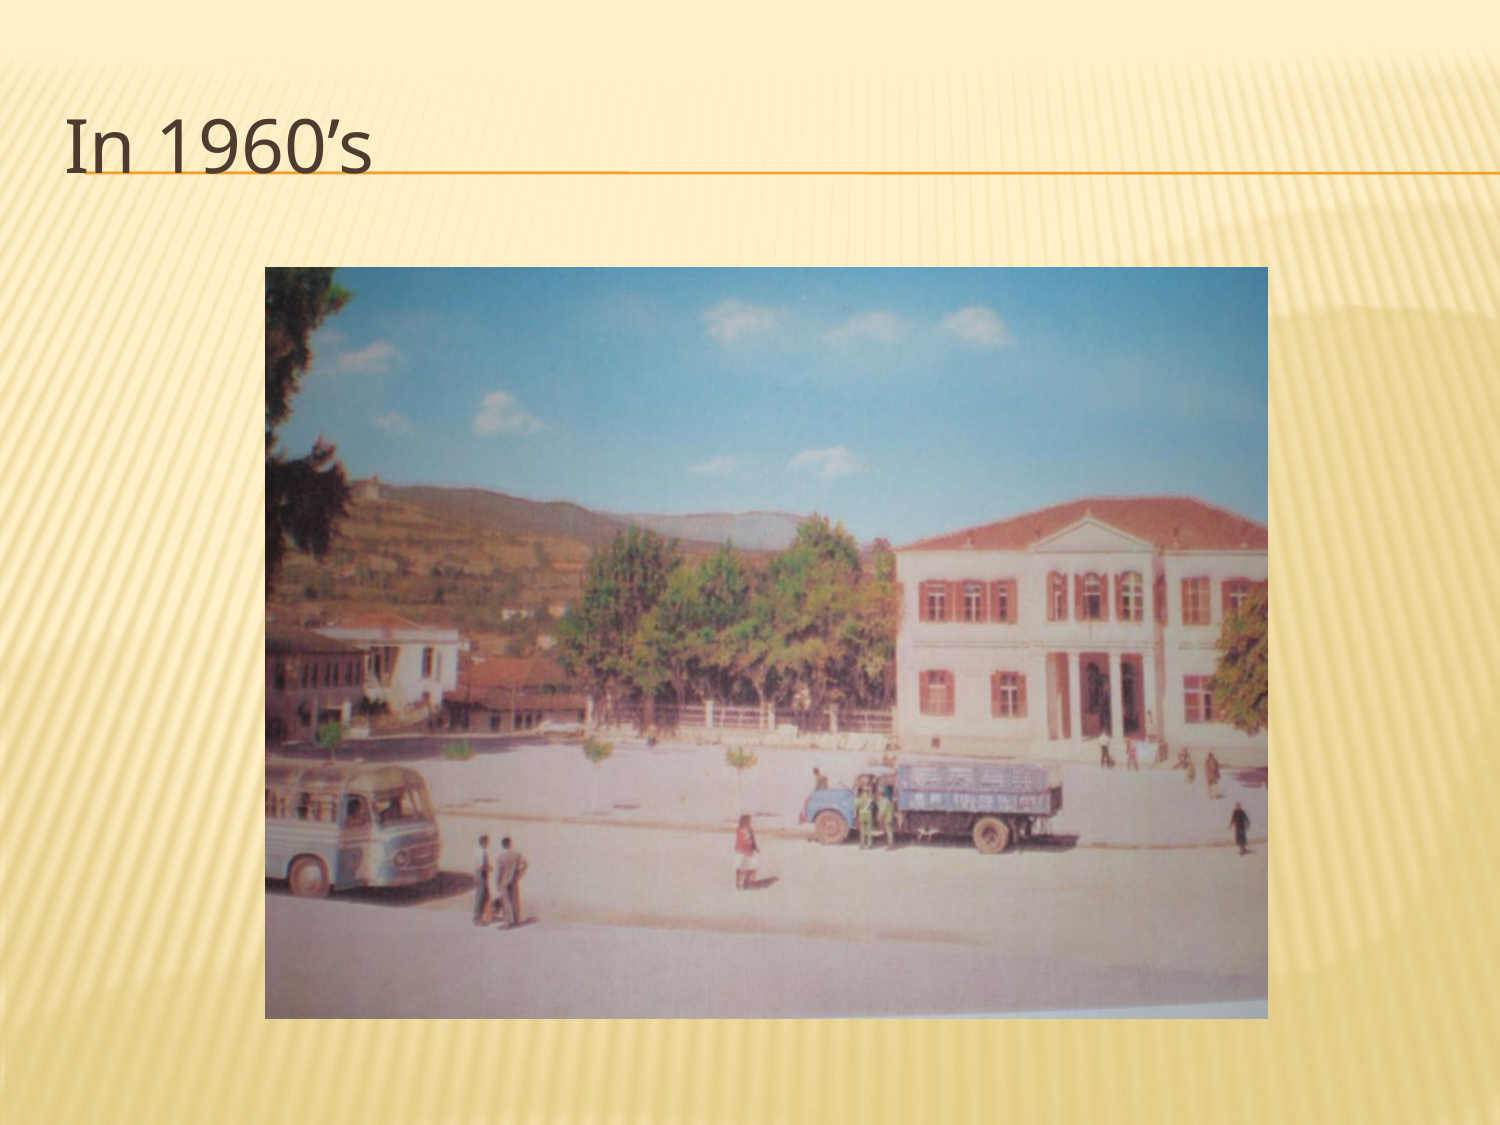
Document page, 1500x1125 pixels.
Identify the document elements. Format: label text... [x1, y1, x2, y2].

picture [265, 266, 1268, 1019]
title In 1960’s [49, 75, 1475, 213]
